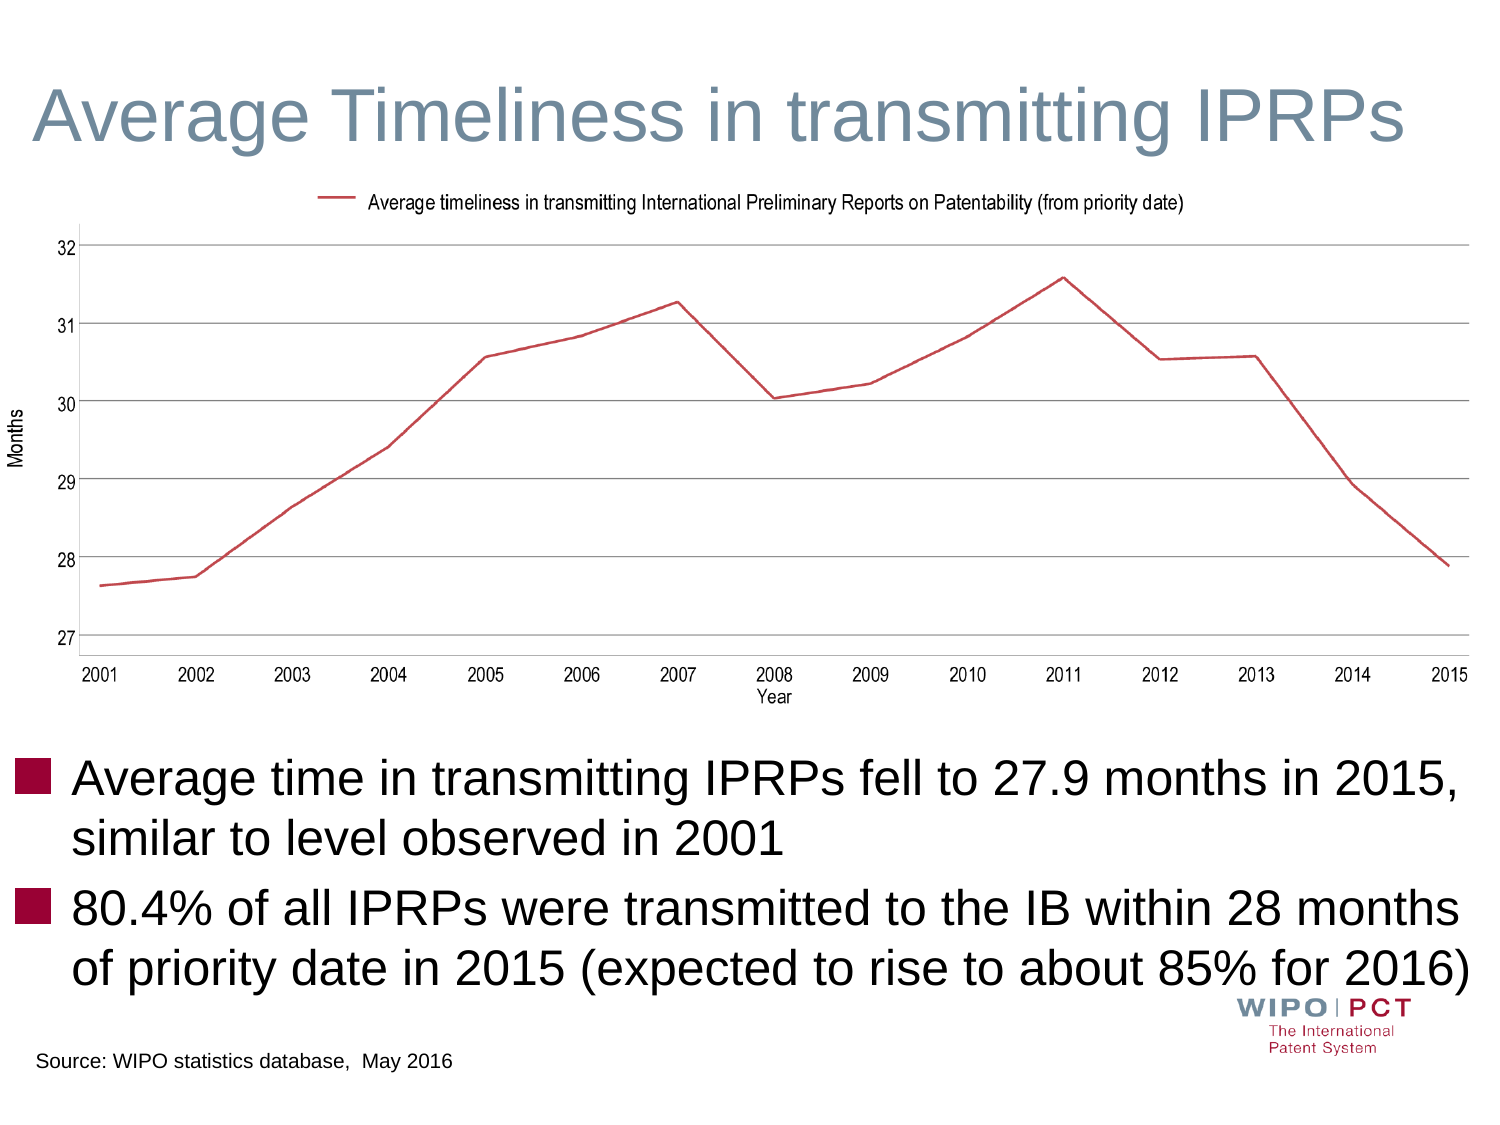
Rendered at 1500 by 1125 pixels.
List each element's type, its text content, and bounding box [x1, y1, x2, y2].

picture [0, 1022, 1500, 1125]
picture [0, 0, 1500, 738]
list Average time in transmitting IPRPs fell to 27.9 months in 2015, similar to level observed in 2001 80.4% of all IPRPs were transmitted to the IB within 28 months of priority date in 2015 (expected to rise to about 85% for 2016) [0, 738, 1500, 1022]
title Average Timeliness in transmitting IPRPs [17, 0, 1500, 223]
picture [15, 888, 51, 924]
text_box Source: WIPO statistics database, May 2016 [20, 1040, 771, 1080]
picture [15, 758, 51, 794]
